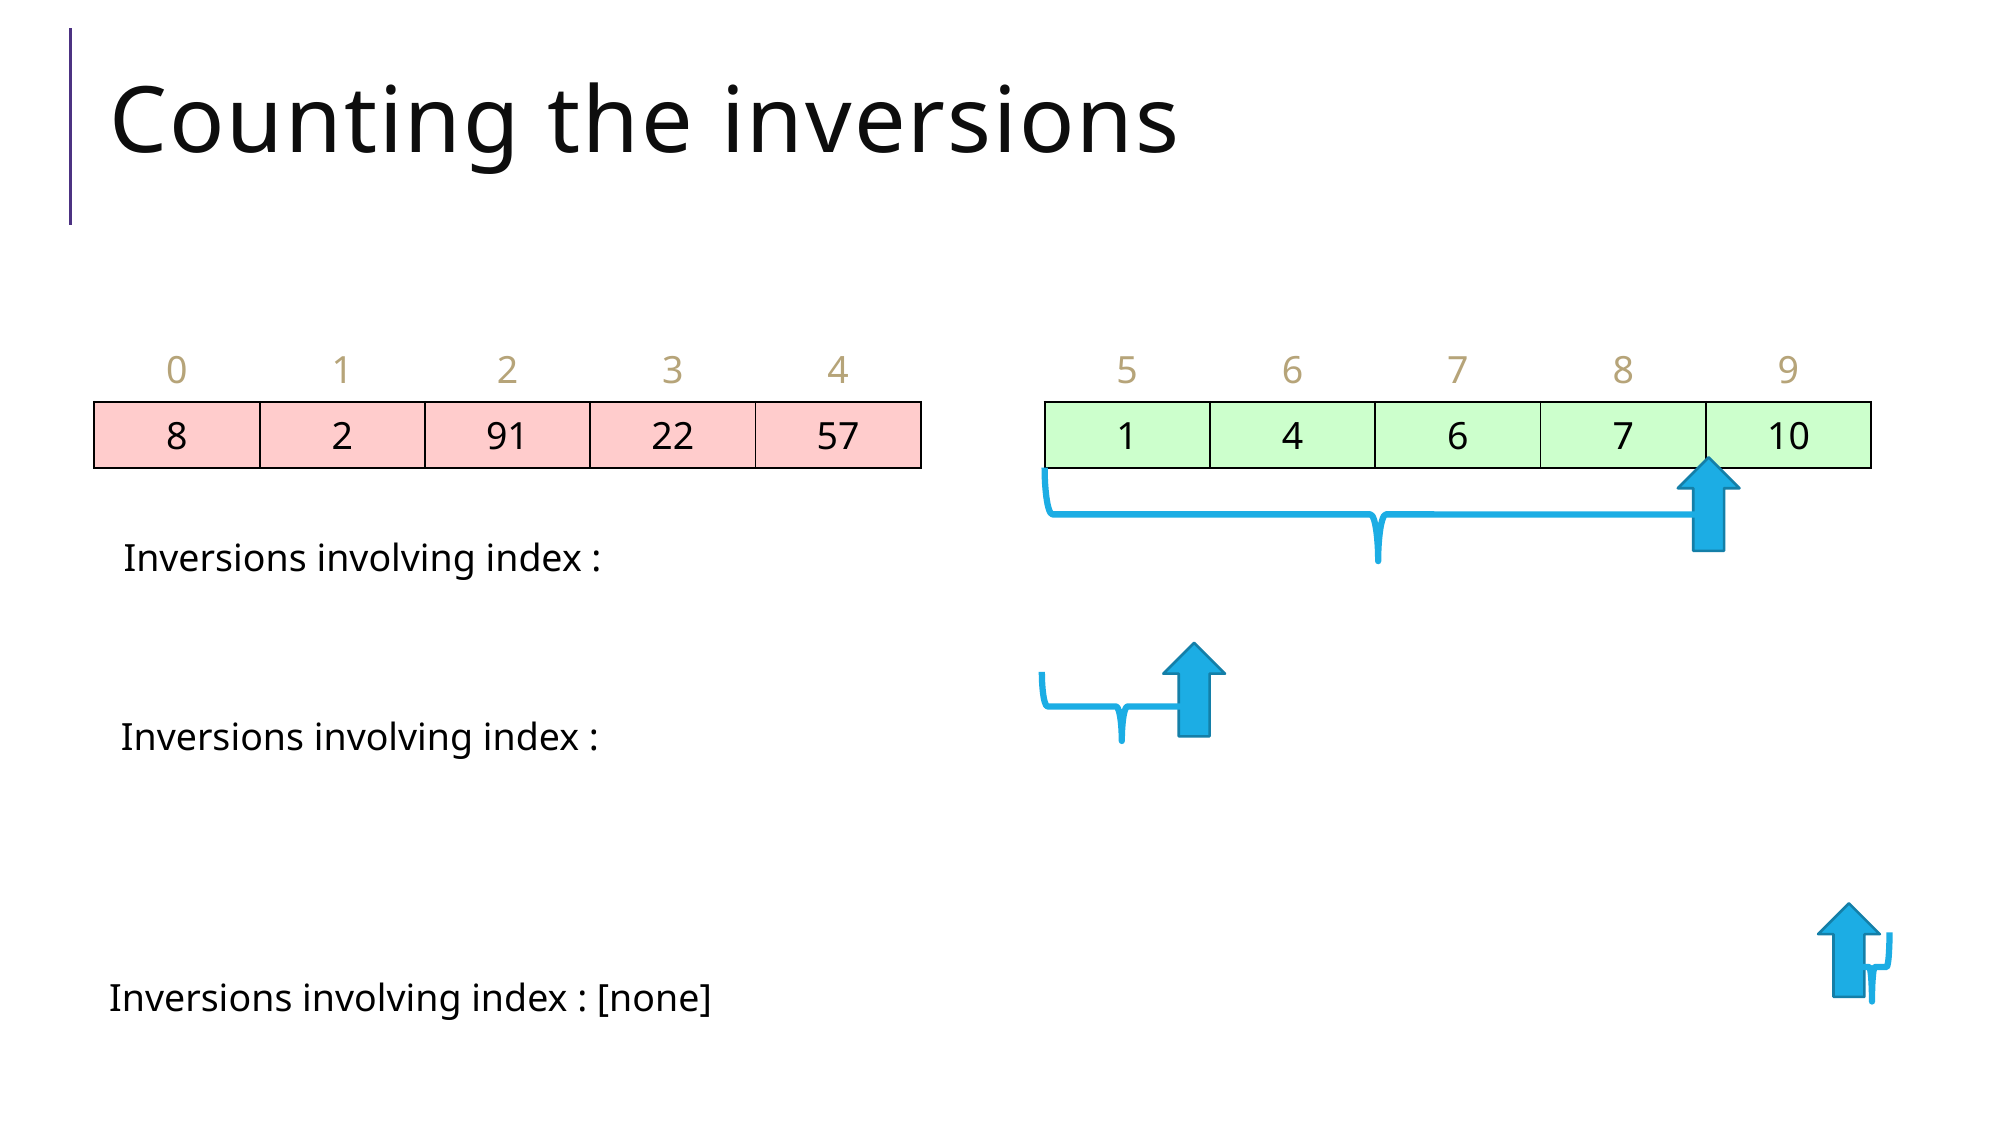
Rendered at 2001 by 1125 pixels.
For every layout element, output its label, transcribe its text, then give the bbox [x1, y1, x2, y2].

table_header 0 [95, 337, 259, 401]
table_cell 22 [591, 403, 755, 467]
table_cell 1 [1046, 403, 1209, 467]
table_header 1 [261, 337, 424, 401]
title Counting the inversions [94, 43, 1930, 210]
table_cell 10 [1707, 403, 1870, 467]
table_cell 4 [1211, 403, 1374, 467]
table_cell 7 [1541, 403, 1705, 467]
table_header 4 [756, 337, 920, 401]
table_cell 91 [426, 403, 589, 467]
table_header 3 [591, 337, 755, 401]
table_cell 8 [95, 403, 259, 467]
table_cell 57 [756, 403, 920, 467]
text_box [1816, 902, 1880, 999]
table_header 9 [1707, 337, 1870, 401]
table_header 2 [426, 337, 589, 401]
text_box [1043, 467, 1706, 562]
table_header 7 [1376, 337, 1540, 401]
table_header 8 [1541, 337, 1705, 401]
text_box [1164, 641, 1227, 738]
table_header 6 [1211, 337, 1374, 401]
text_box [1854, 932, 1891, 1003]
text_box [1691, 456, 1741, 553]
table_cell 6 [1376, 403, 1540, 467]
table_header 5 [1046, 337, 1209, 401]
table_cell 2 [261, 403, 424, 467]
text_box [1041, 671, 1201, 742]
